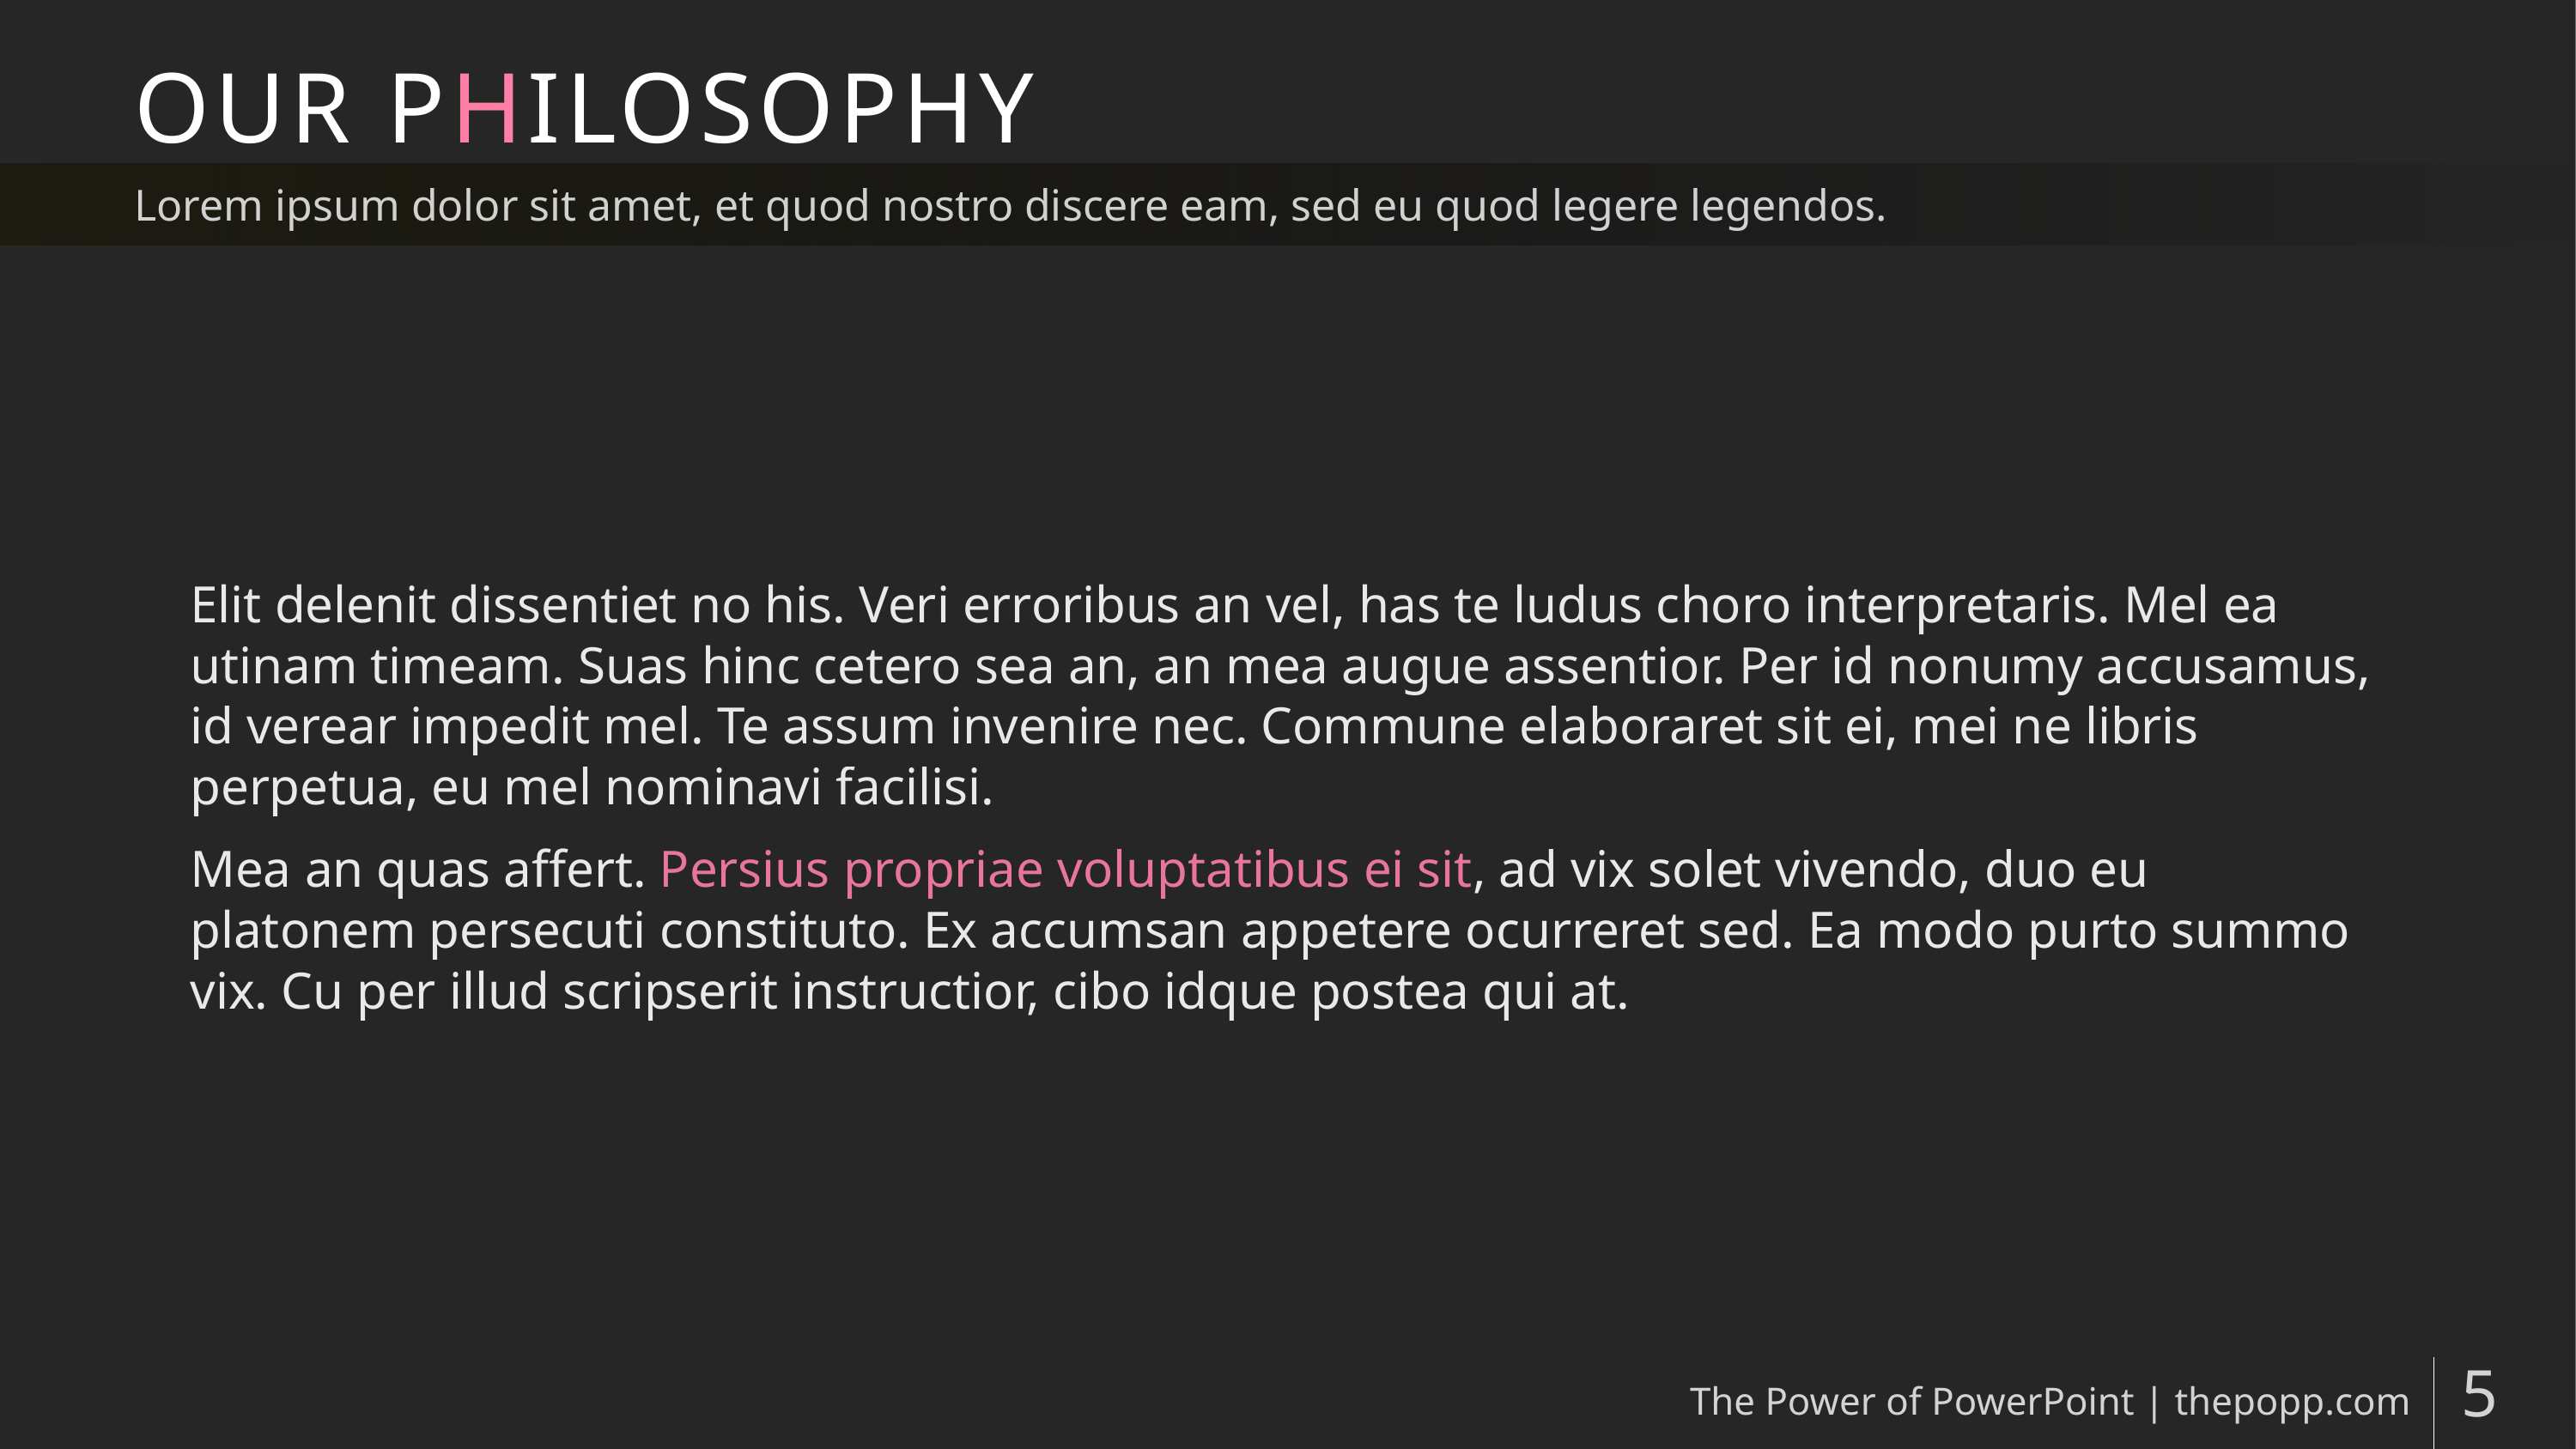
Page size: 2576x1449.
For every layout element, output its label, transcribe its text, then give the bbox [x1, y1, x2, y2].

title OUR PHILOSOPHY [111, 0, 2430, 174]
list Elit delenit dissentiet no his. Veri erroribus an vel, has te ludus choro interpretaris. Mel ea utinam timeam. Suas hinc cetero sea an, an mea augue assentior. Per id nonumy accusamus, id verear impedit mel. Te assum invenire nec. Commune elaboraret sit ei, mei ne libris perpetua, eu mel nominavi facilisi. Mea an quas affert. Persius propriae voluptatibus ei sit, ad vix solet vivendo, duo eu platonem persecuti constituto. Ex accumsan appetere ocurreret sed. Ea modo purto summo vix. Cu per illud scripserit instructior, cibo idque postea qui at. [167, 399, 2409, 1191]
slide_number 5 [2438, 1357, 2576, 1434]
list Lorem ipsum dolor sit amet, et quod nostro discere eam, sed eu quod legere legendos. [111, 167, 2404, 248]
footer The Power of PowerPoint | thepopp.com [922, 1356, 2434, 1434]
